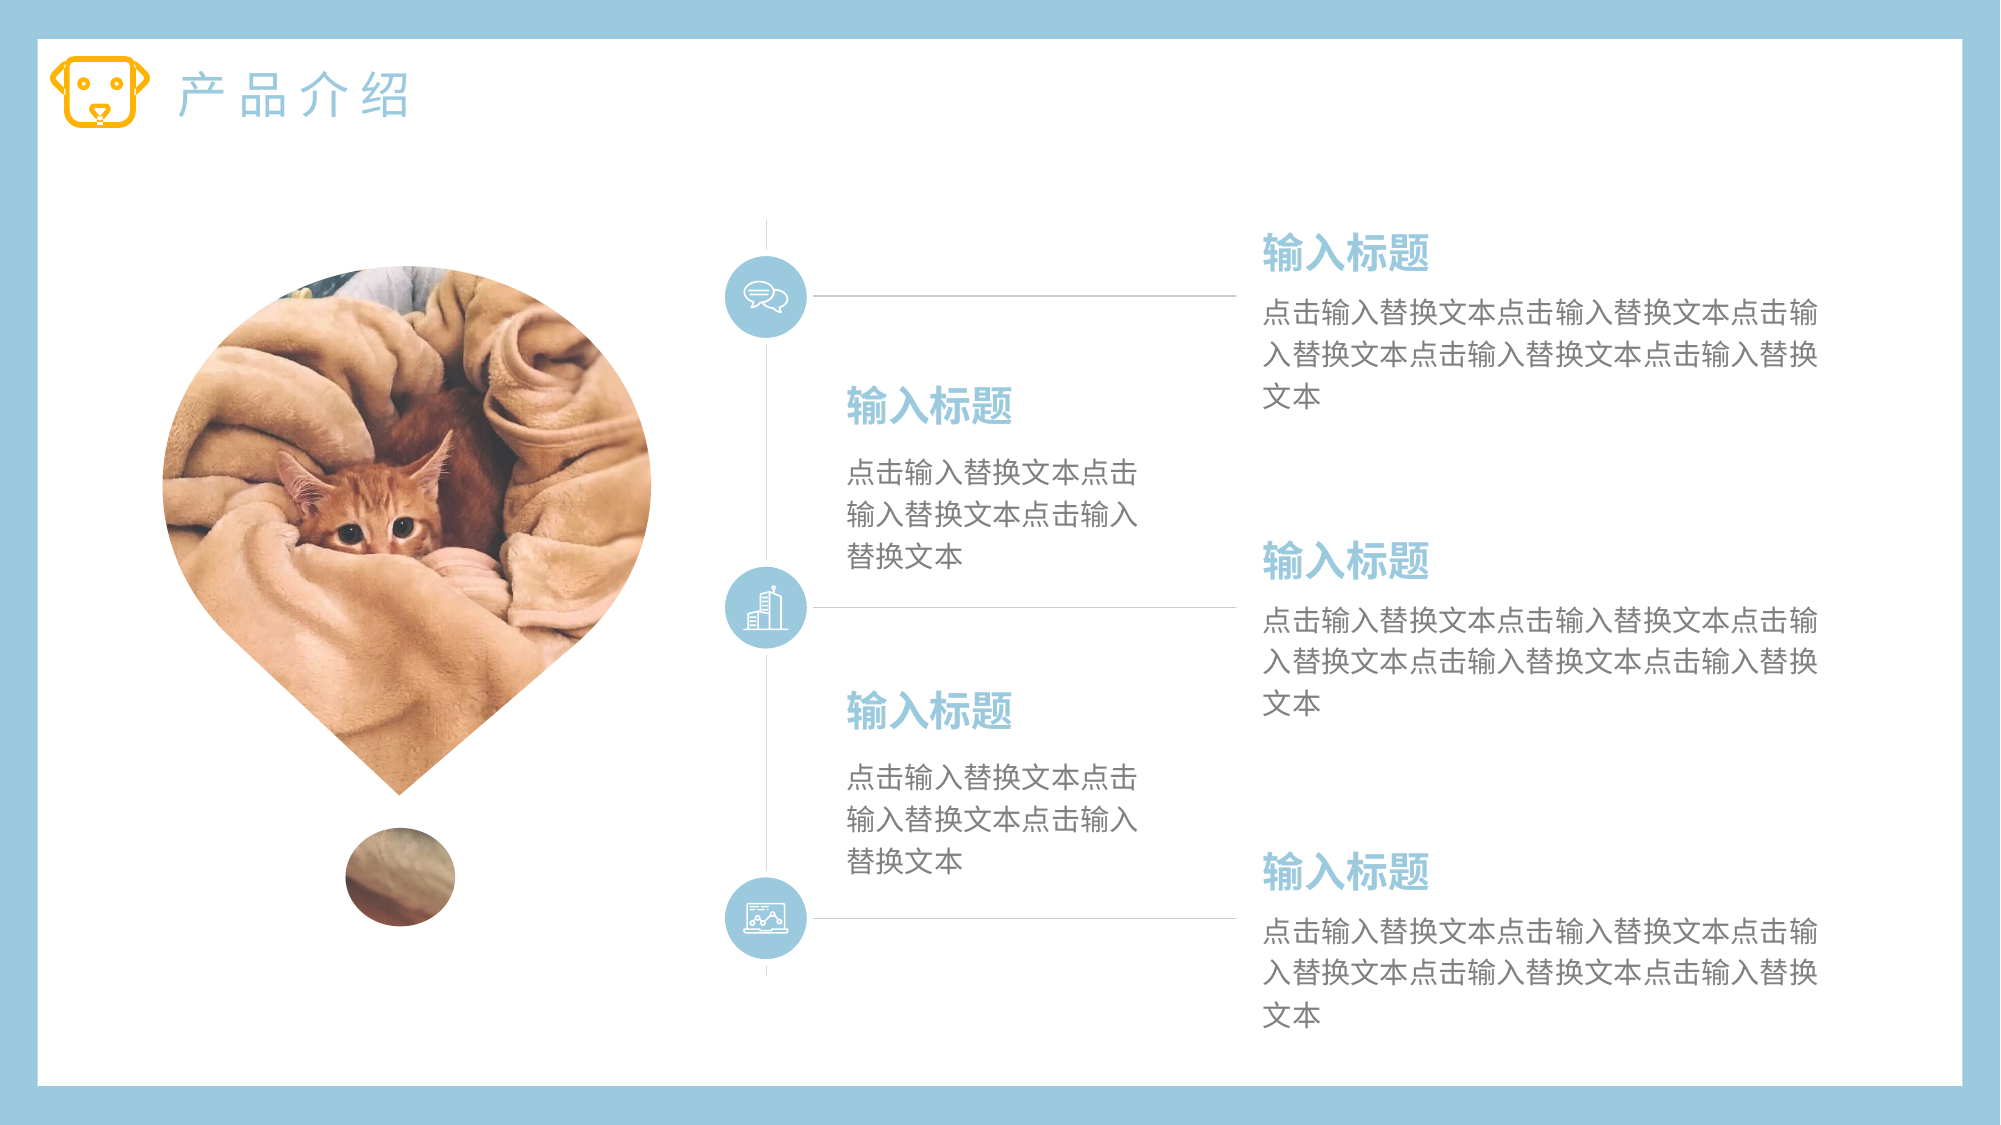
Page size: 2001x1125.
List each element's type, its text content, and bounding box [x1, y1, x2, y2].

text_box 产 品 介 绍 [162, 56, 1126, 131]
text_box [49, 56, 150, 128]
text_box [162, 219, 1854, 999]
text_box [36, 38, 1963, 1087]
text_box [0, 0, 2000, 1125]
